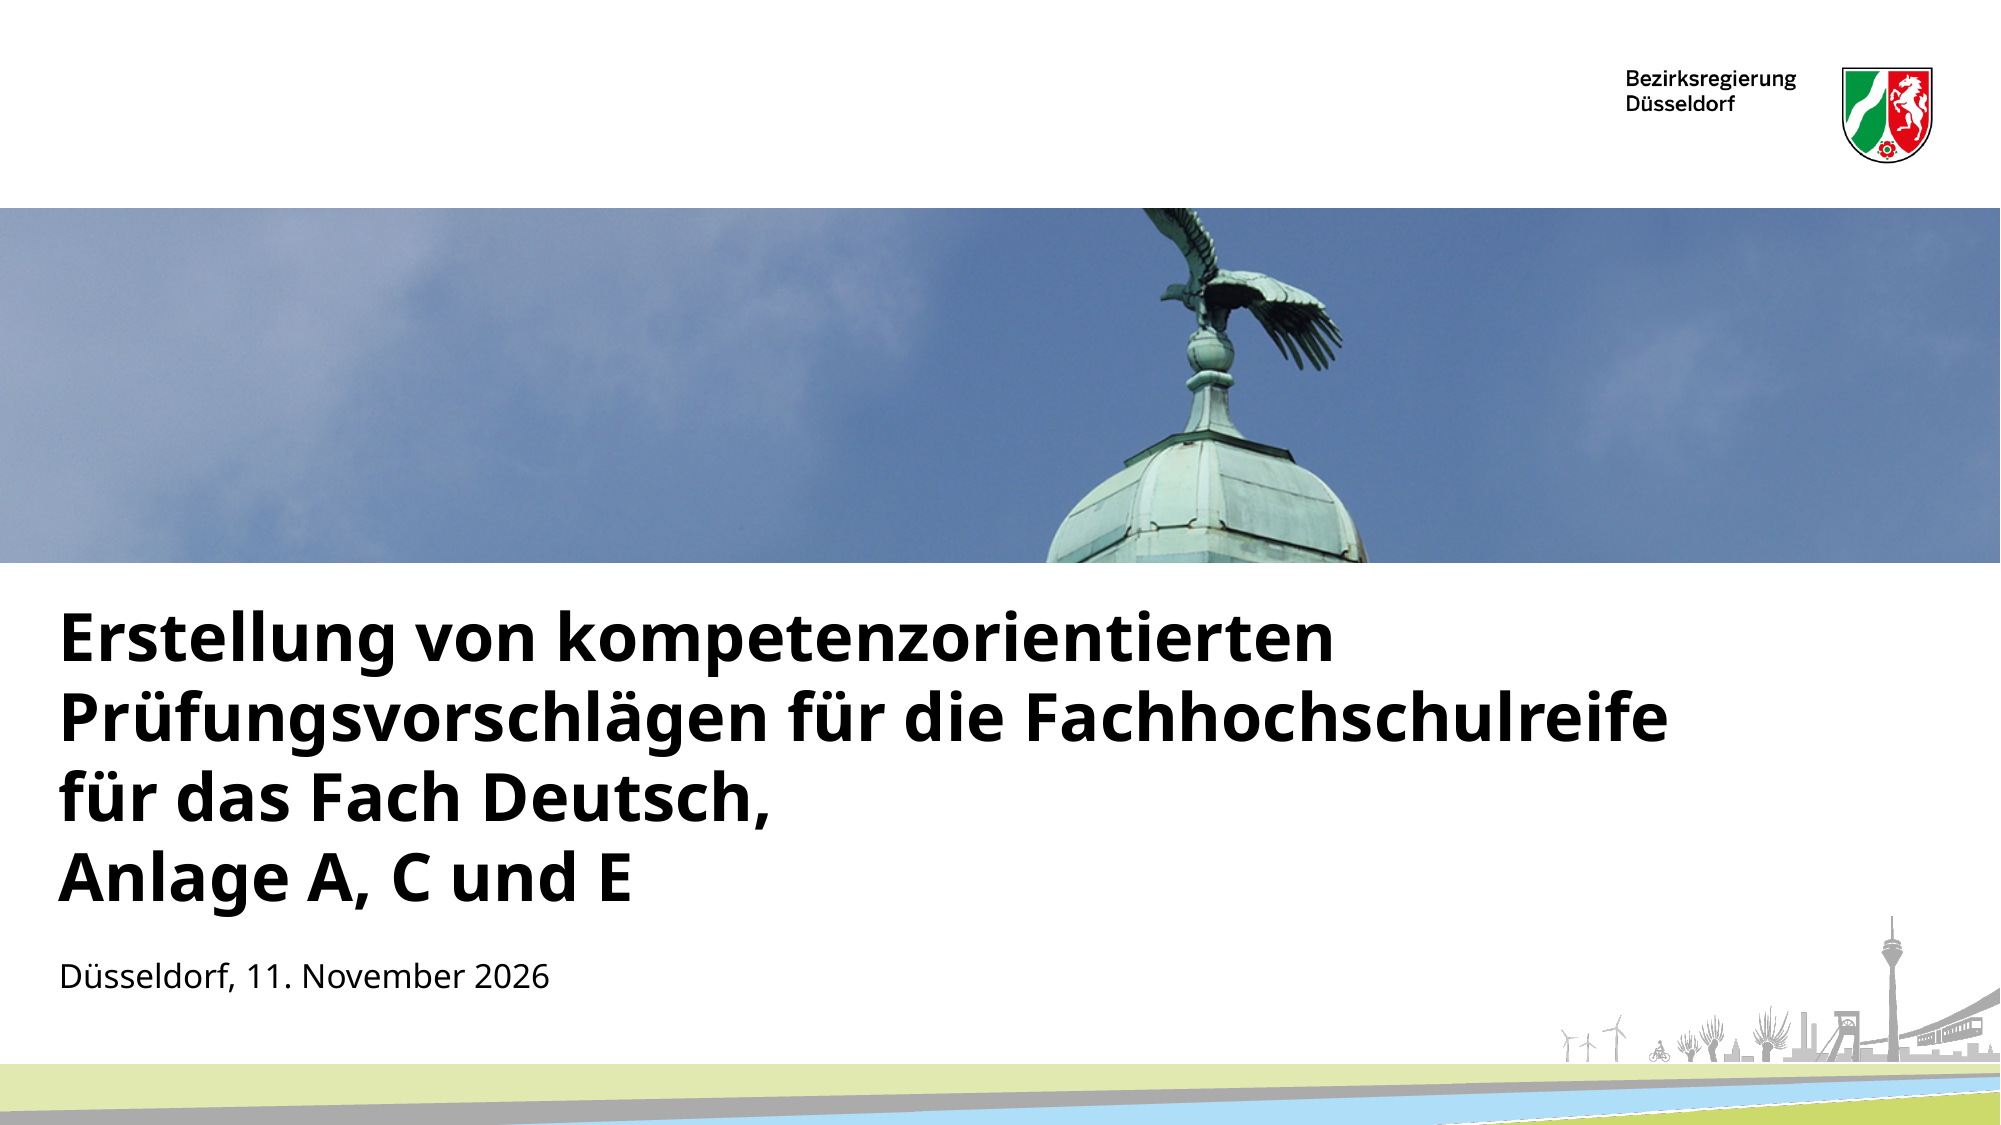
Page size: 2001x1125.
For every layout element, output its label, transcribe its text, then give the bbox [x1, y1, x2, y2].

title Erstellung von kompetenzorientierten Prüfungsvorschlägen für die Fachhochschulreife für das Fach Deutsch, Anlage A, C und E Düsseldorf, 2. Dezember 2023 [58, 587, 1933, 917]
picture [0, 207, 2000, 563]
picture [1625, 66, 1933, 164]
picture [0, 916, 2000, 1125]
